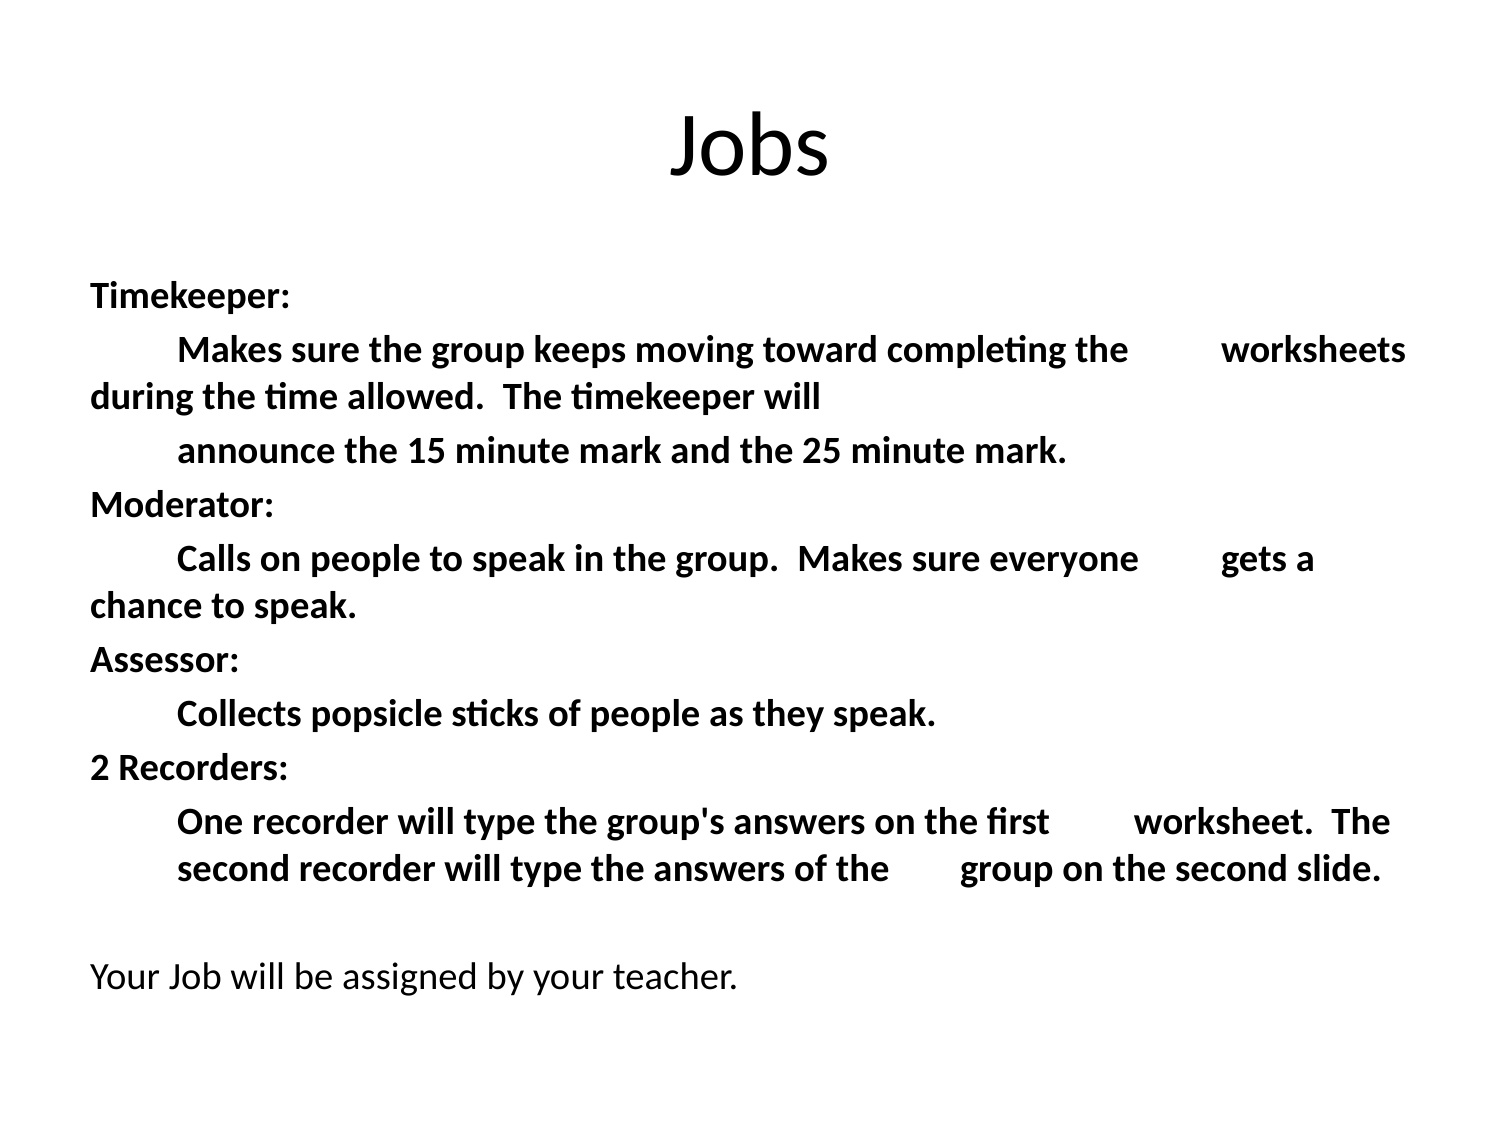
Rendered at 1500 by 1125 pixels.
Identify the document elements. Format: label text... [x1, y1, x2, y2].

title Jobs [75, 45, 1425, 233]
list Timekeeper: Makes sure the group keeps moving toward completing the worksheets during the time allowed. The timekeeper will announce the 15 minute mark and the 25 minute mark. Moderator: Calls on people to speak in the group. Makes sure everyone gets a chance to speak. Assessor: Collects popsicle sticks of people as they speak. 2 Recorders: One recorder will type the group's answers on the first worksheet. The second recorder will type the answers of the group on the second slide. Your Job will be assigned by your teacher. [75, 262, 1425, 1005]
